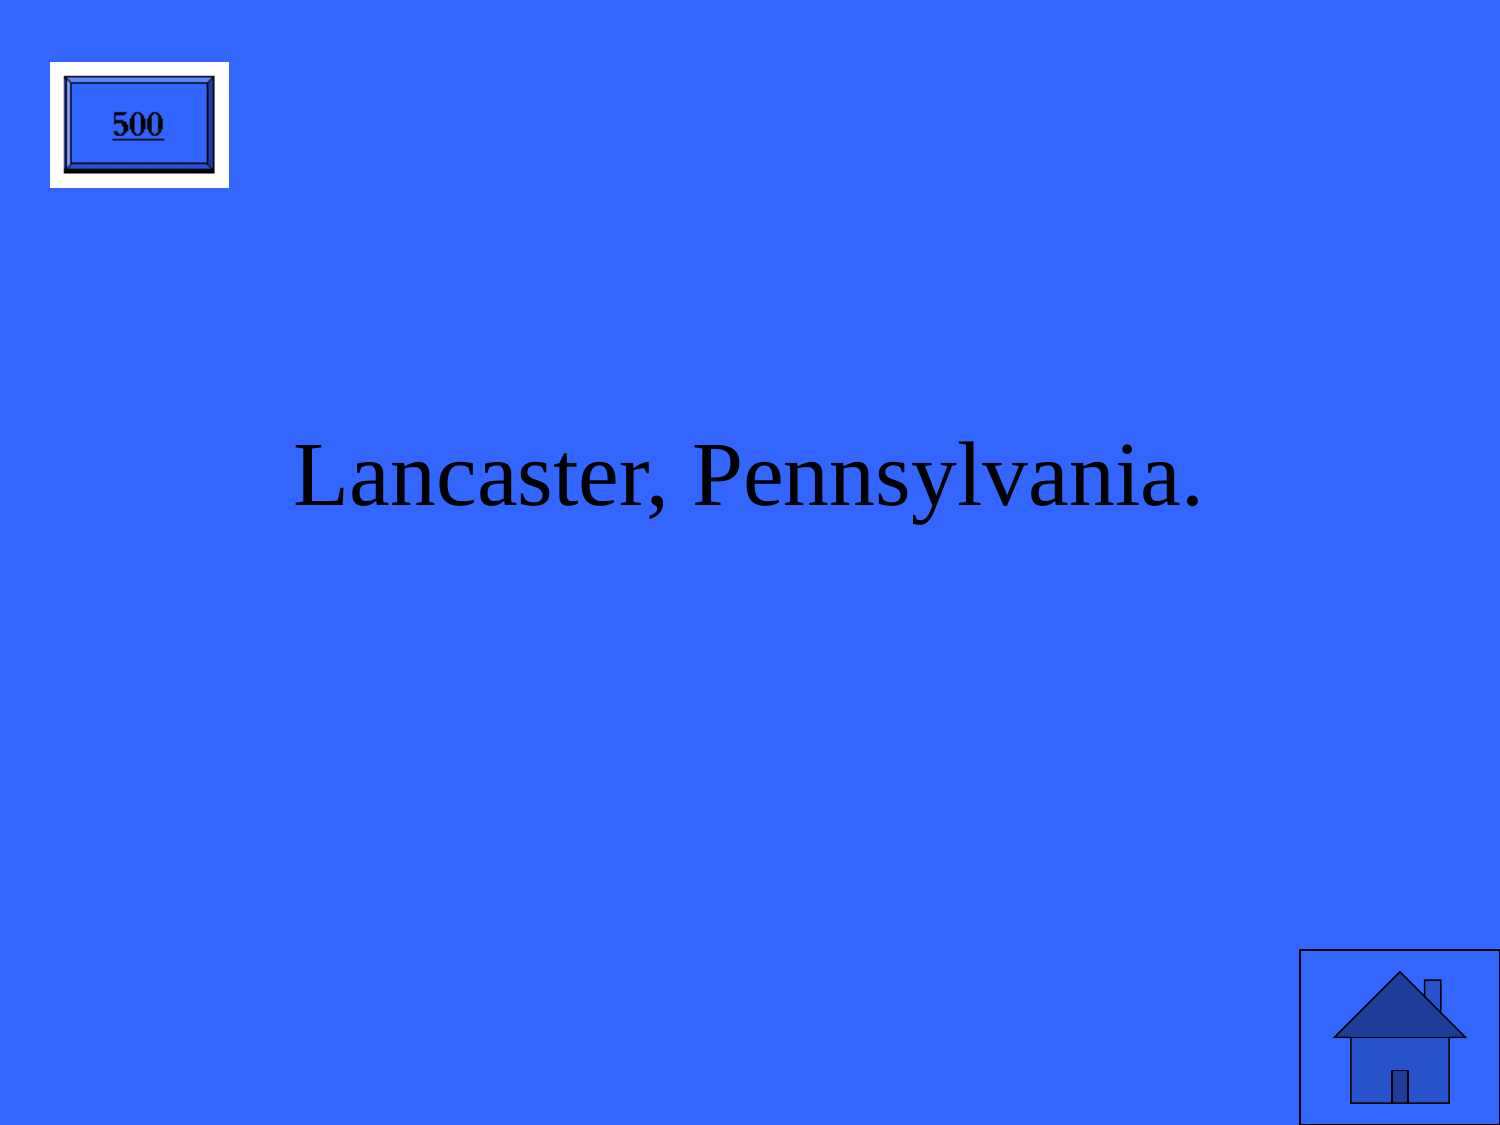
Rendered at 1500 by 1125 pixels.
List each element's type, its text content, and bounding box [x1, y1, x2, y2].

title Lancaster, Pennsylvania. [112, 375, 1388, 563]
picture [49, 62, 229, 188]
text_box [1299, 950, 1500, 1125]
